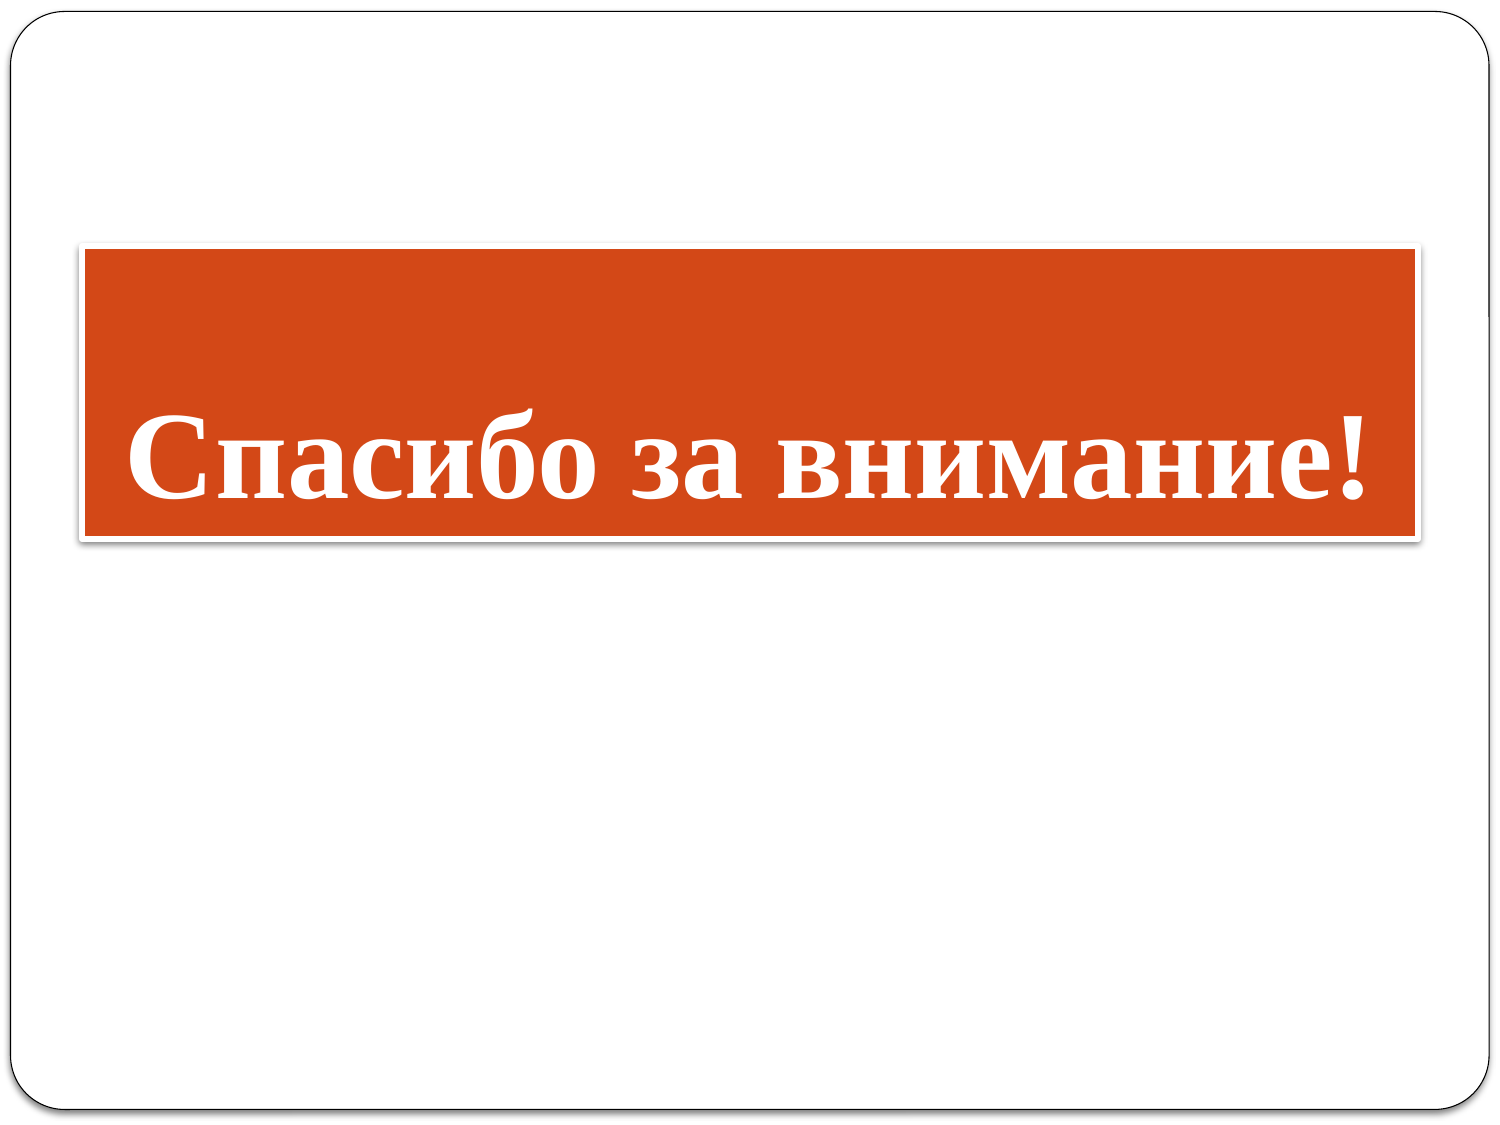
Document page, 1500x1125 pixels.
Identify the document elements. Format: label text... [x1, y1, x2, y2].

title Спасибо за внимание! [79, 243, 1421, 542]
